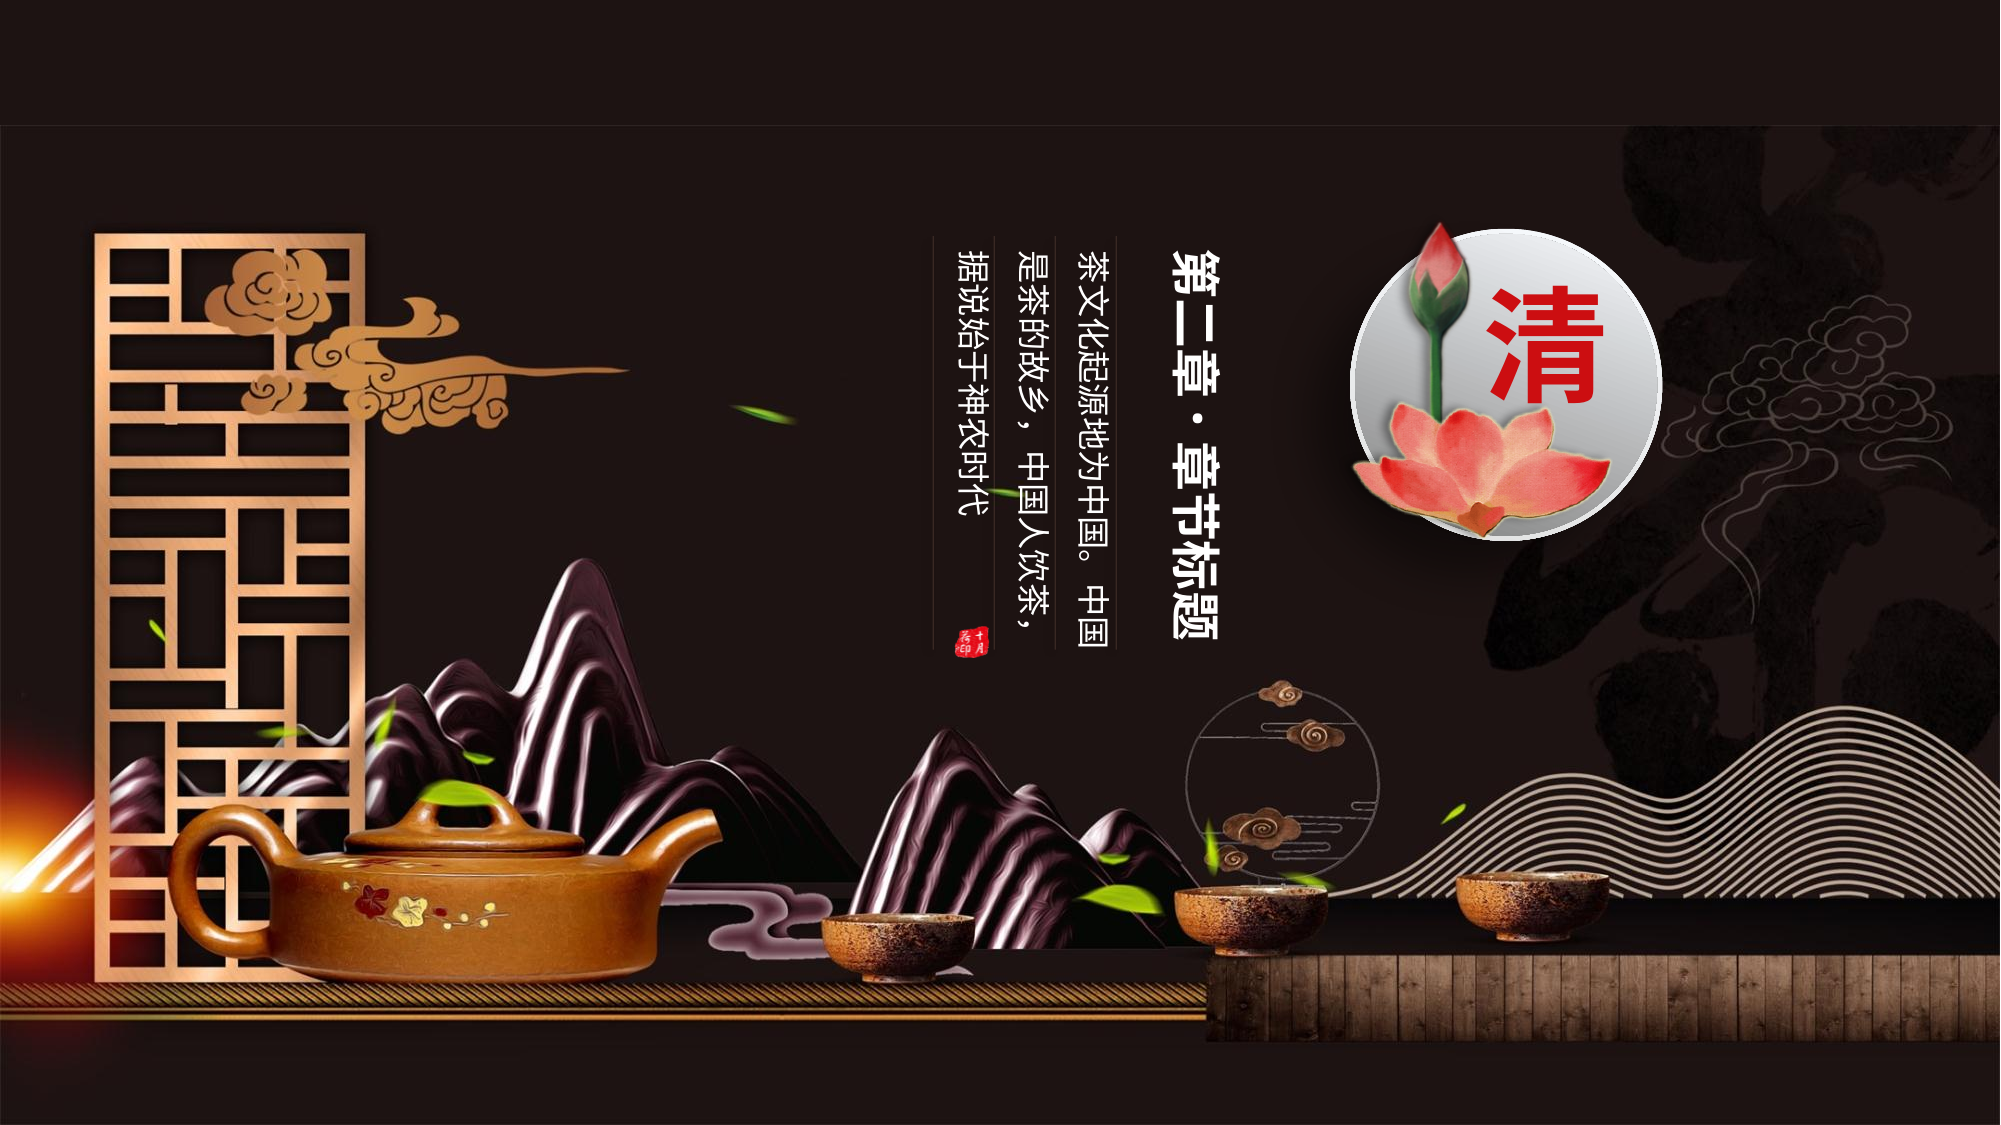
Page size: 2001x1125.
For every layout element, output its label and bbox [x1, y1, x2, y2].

text_box [933, 236, 1117, 650]
picture [0, 125, 2000, 1125]
text_box [1350, 218, 1663, 541]
